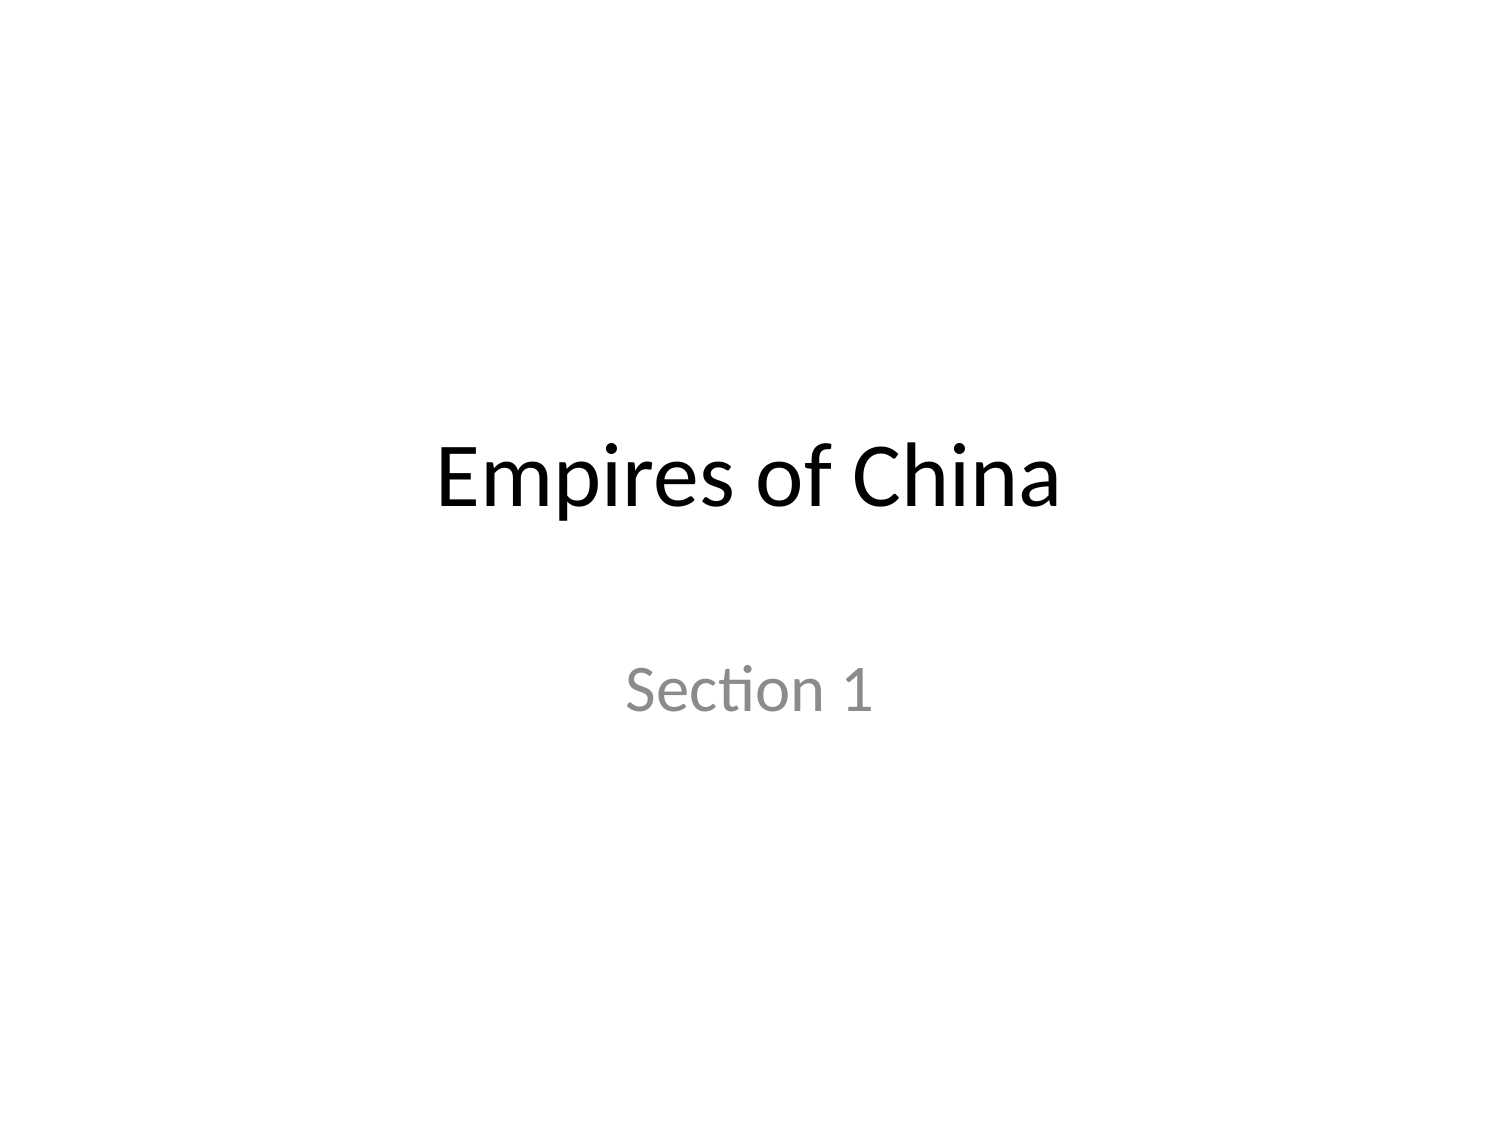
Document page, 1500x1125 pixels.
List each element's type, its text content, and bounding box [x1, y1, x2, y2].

title Empires of China [112, 349, 1388, 591]
subtitle Section 1 [225, 637, 1275, 925]
